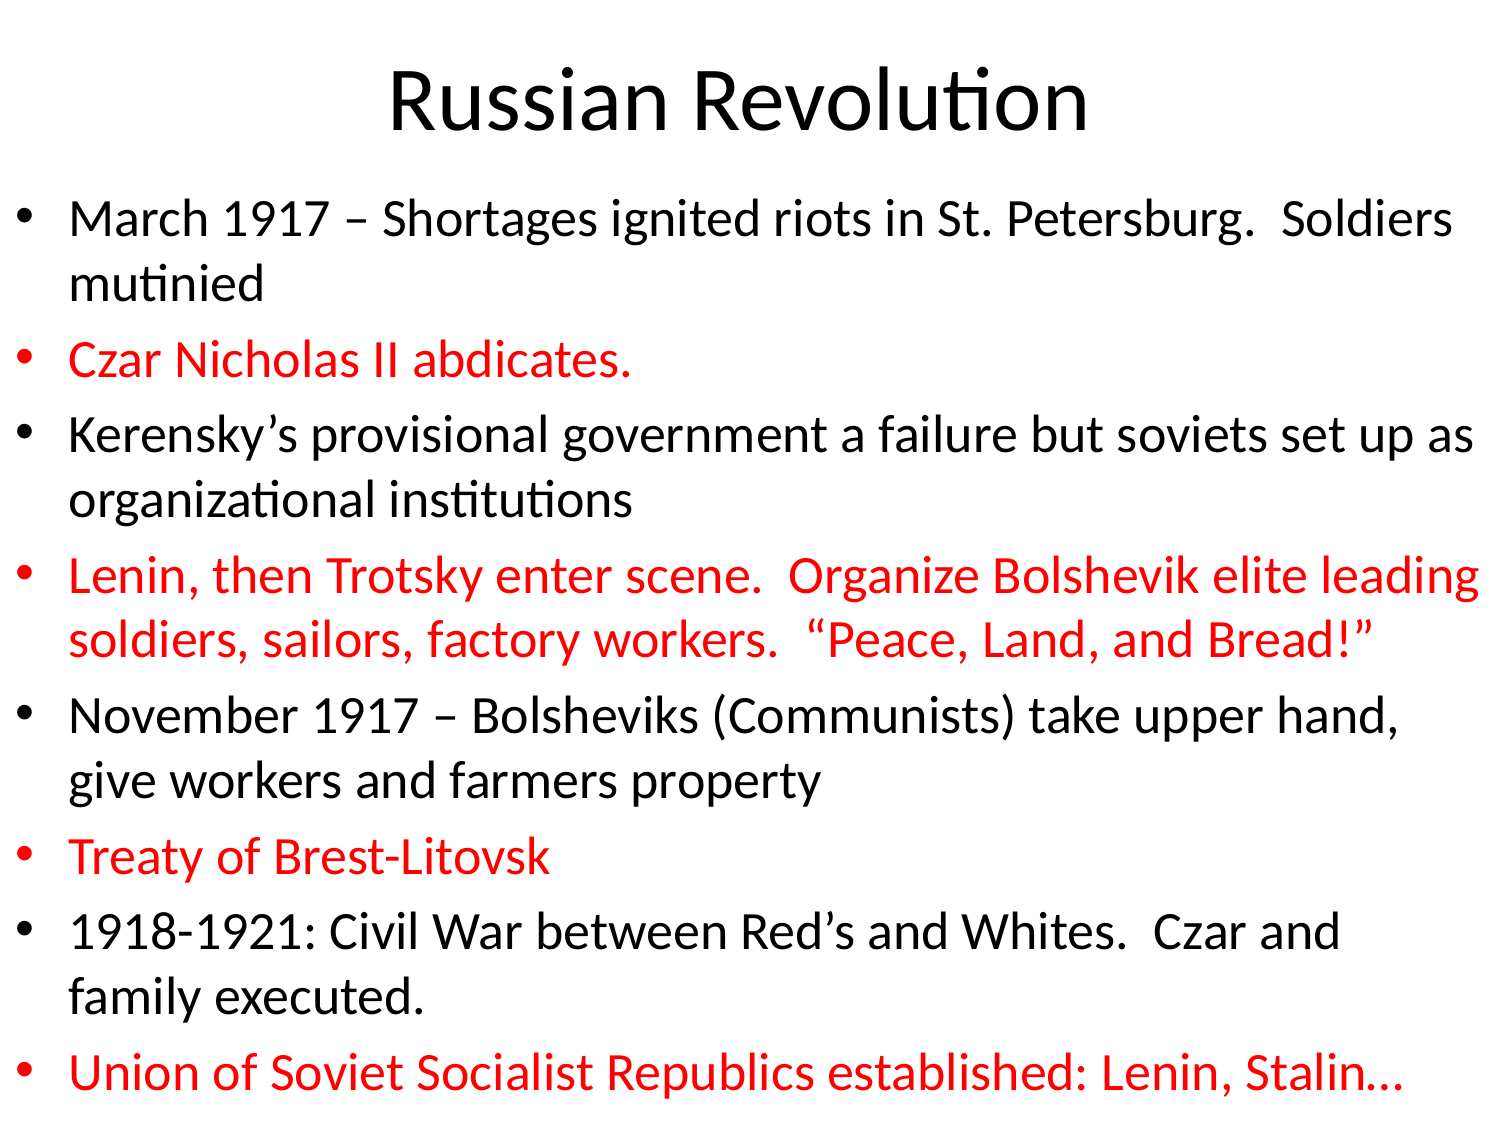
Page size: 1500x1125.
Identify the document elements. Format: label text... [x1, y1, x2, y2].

list March 1917 – Shortages ignited riots in St. Petersburg. Soldiers mutinied Czar Nicholas II abdicates. Kerensky’s provisional government a failure but soviets set up as organizational institutions Lenin, then Trotsky enter scene. Organize Bolshevik elite leading soldiers, sailors, factory workers. “Peace, Land, and Bread!” November 1917 – Bolsheviks (Communists) take upper hand, give workers and farmers property Treaty of Brest-Litovsk 1918-1921: Civil War between Red’s and Whites. Czar and family executed. Union of Soviet Socialist Republics established: Lenin, Stalin… [0, 174, 1500, 1125]
title Russian Revolution [75, 0, 1425, 174]
